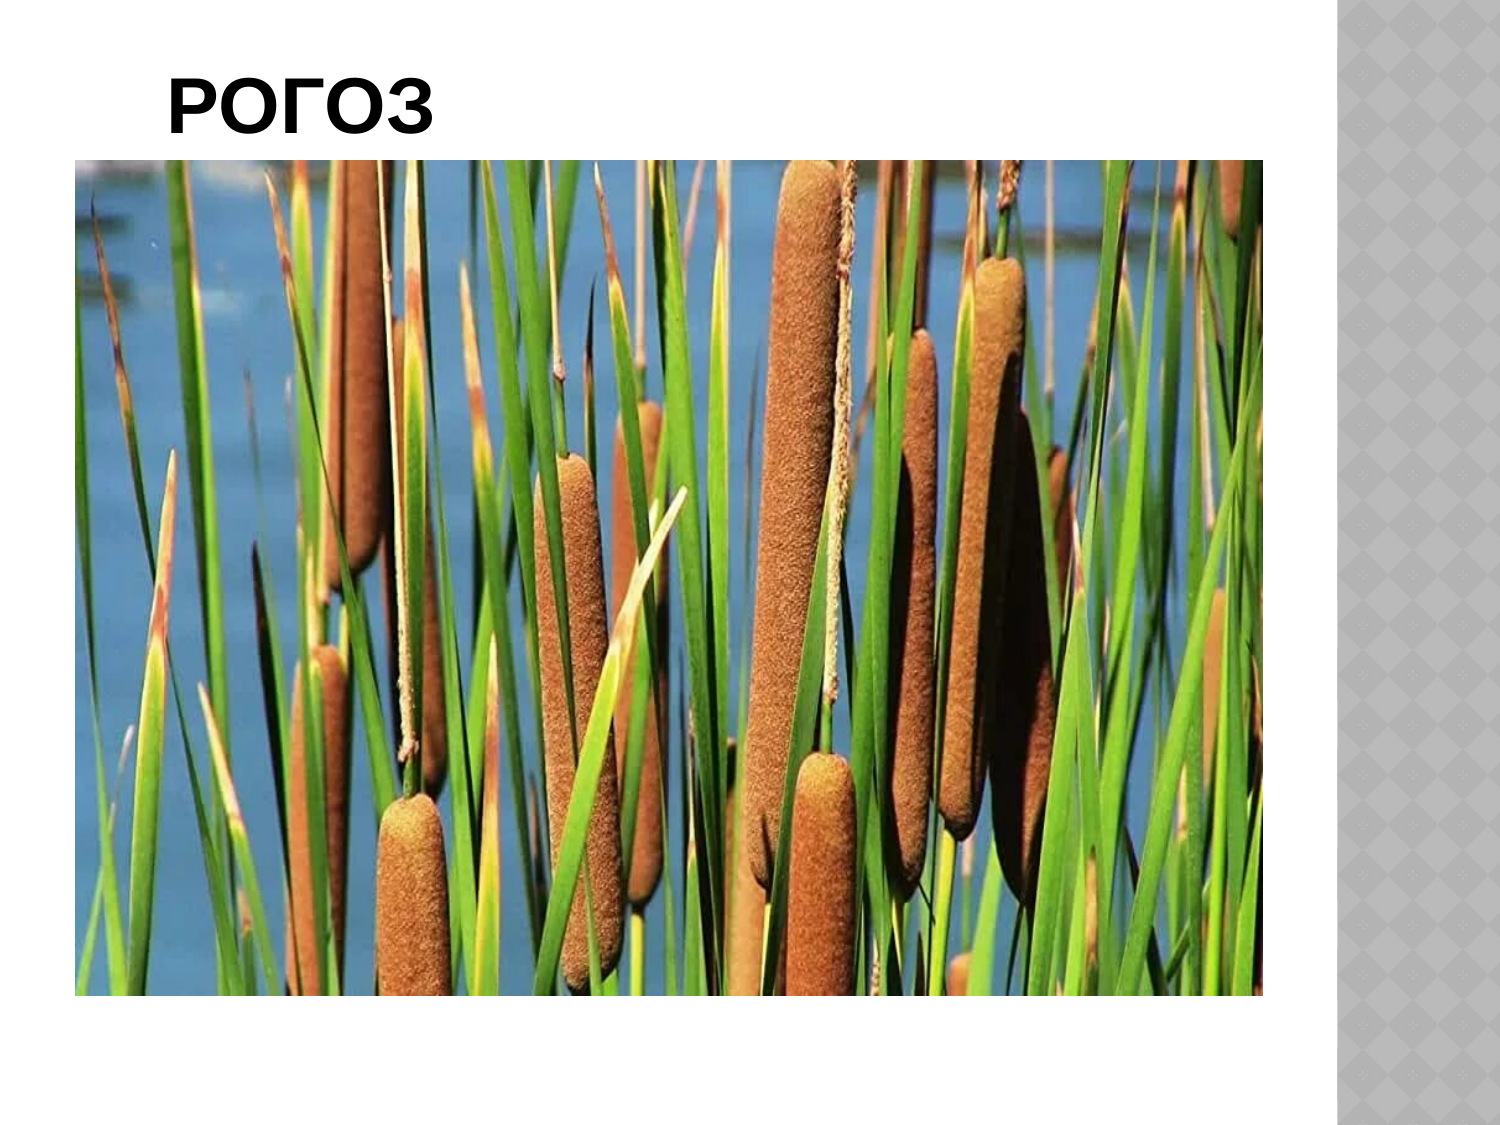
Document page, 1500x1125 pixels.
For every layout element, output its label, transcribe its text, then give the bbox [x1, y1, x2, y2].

title рогоз [159, 52, 1263, 149]
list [74, 160, 1263, 996]
